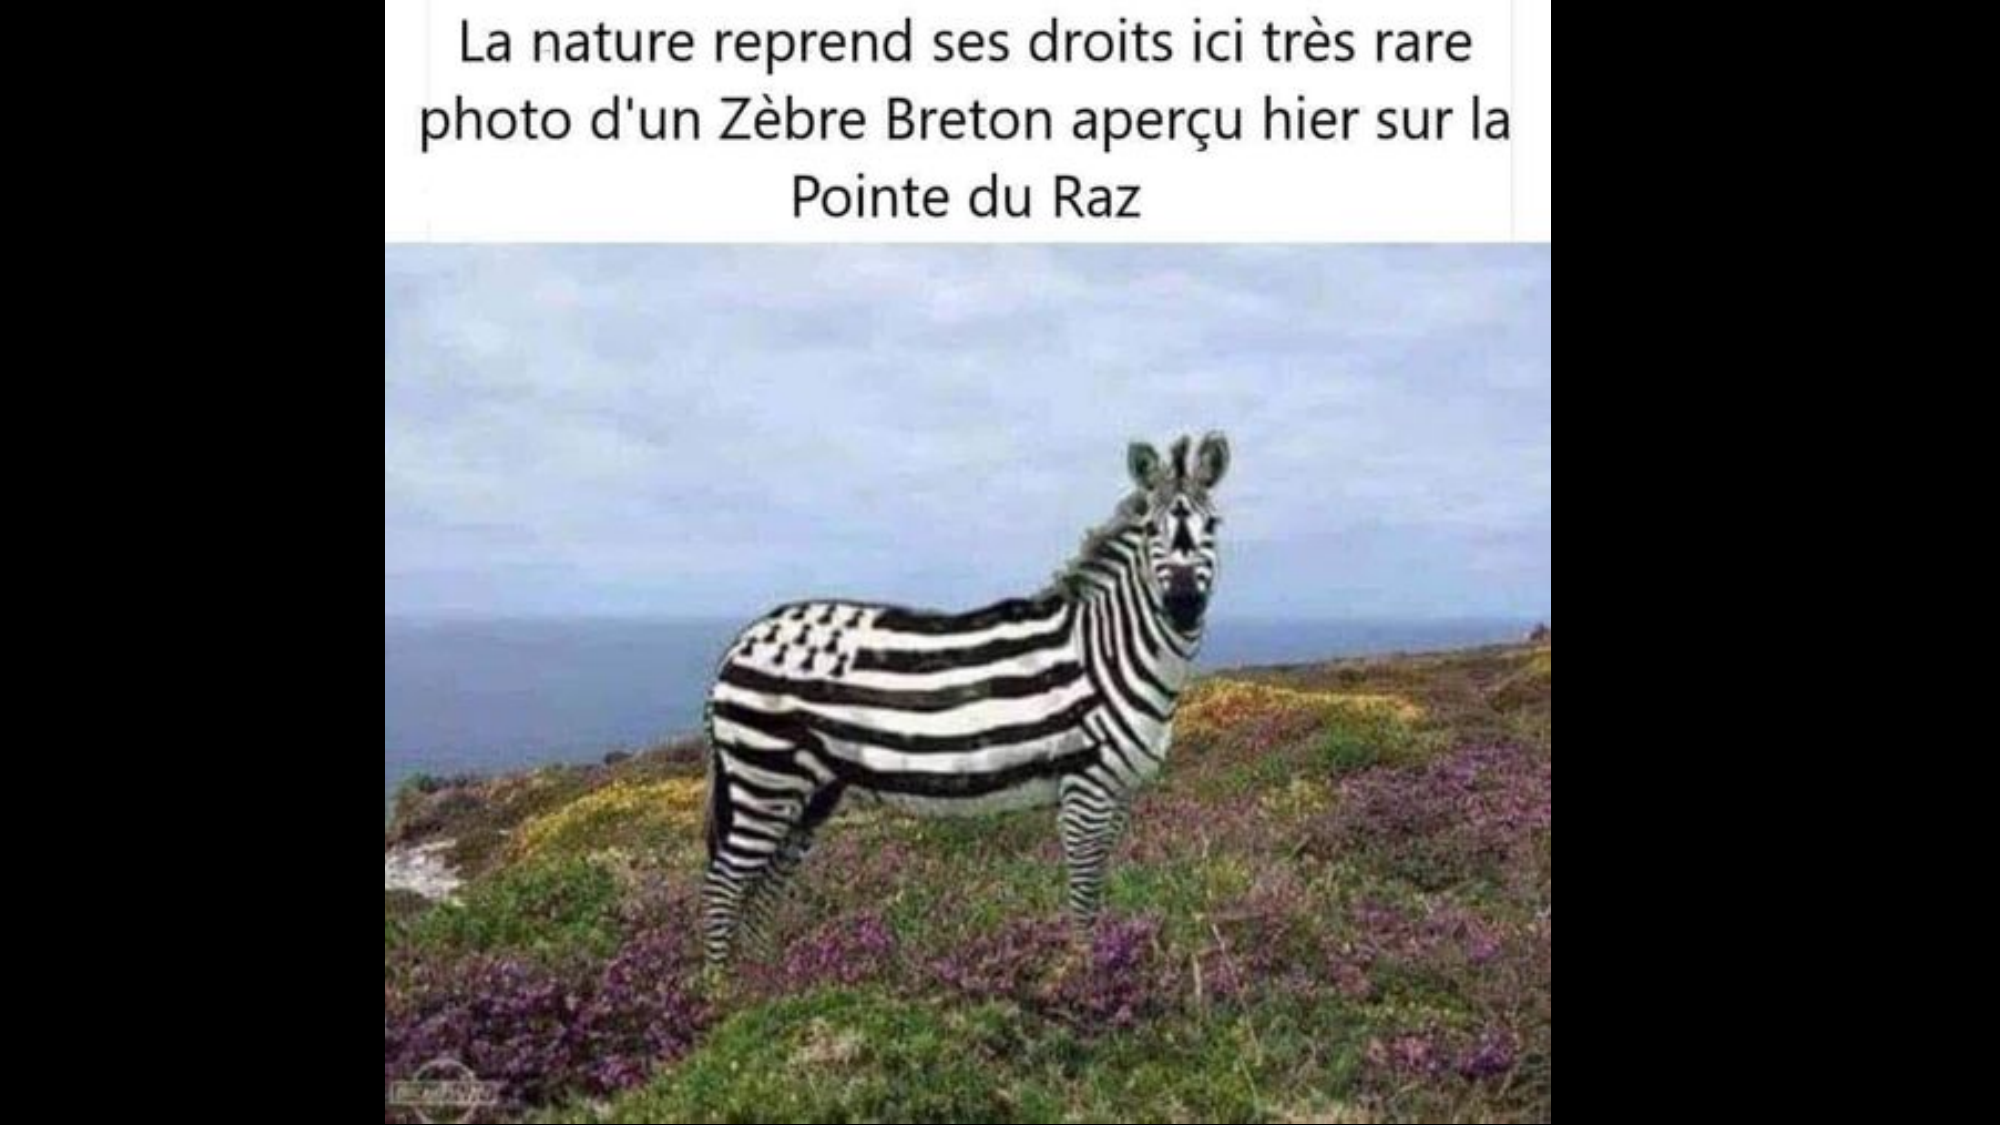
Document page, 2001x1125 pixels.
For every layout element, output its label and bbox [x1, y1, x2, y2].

list [385, 0, 1551, 1124]
